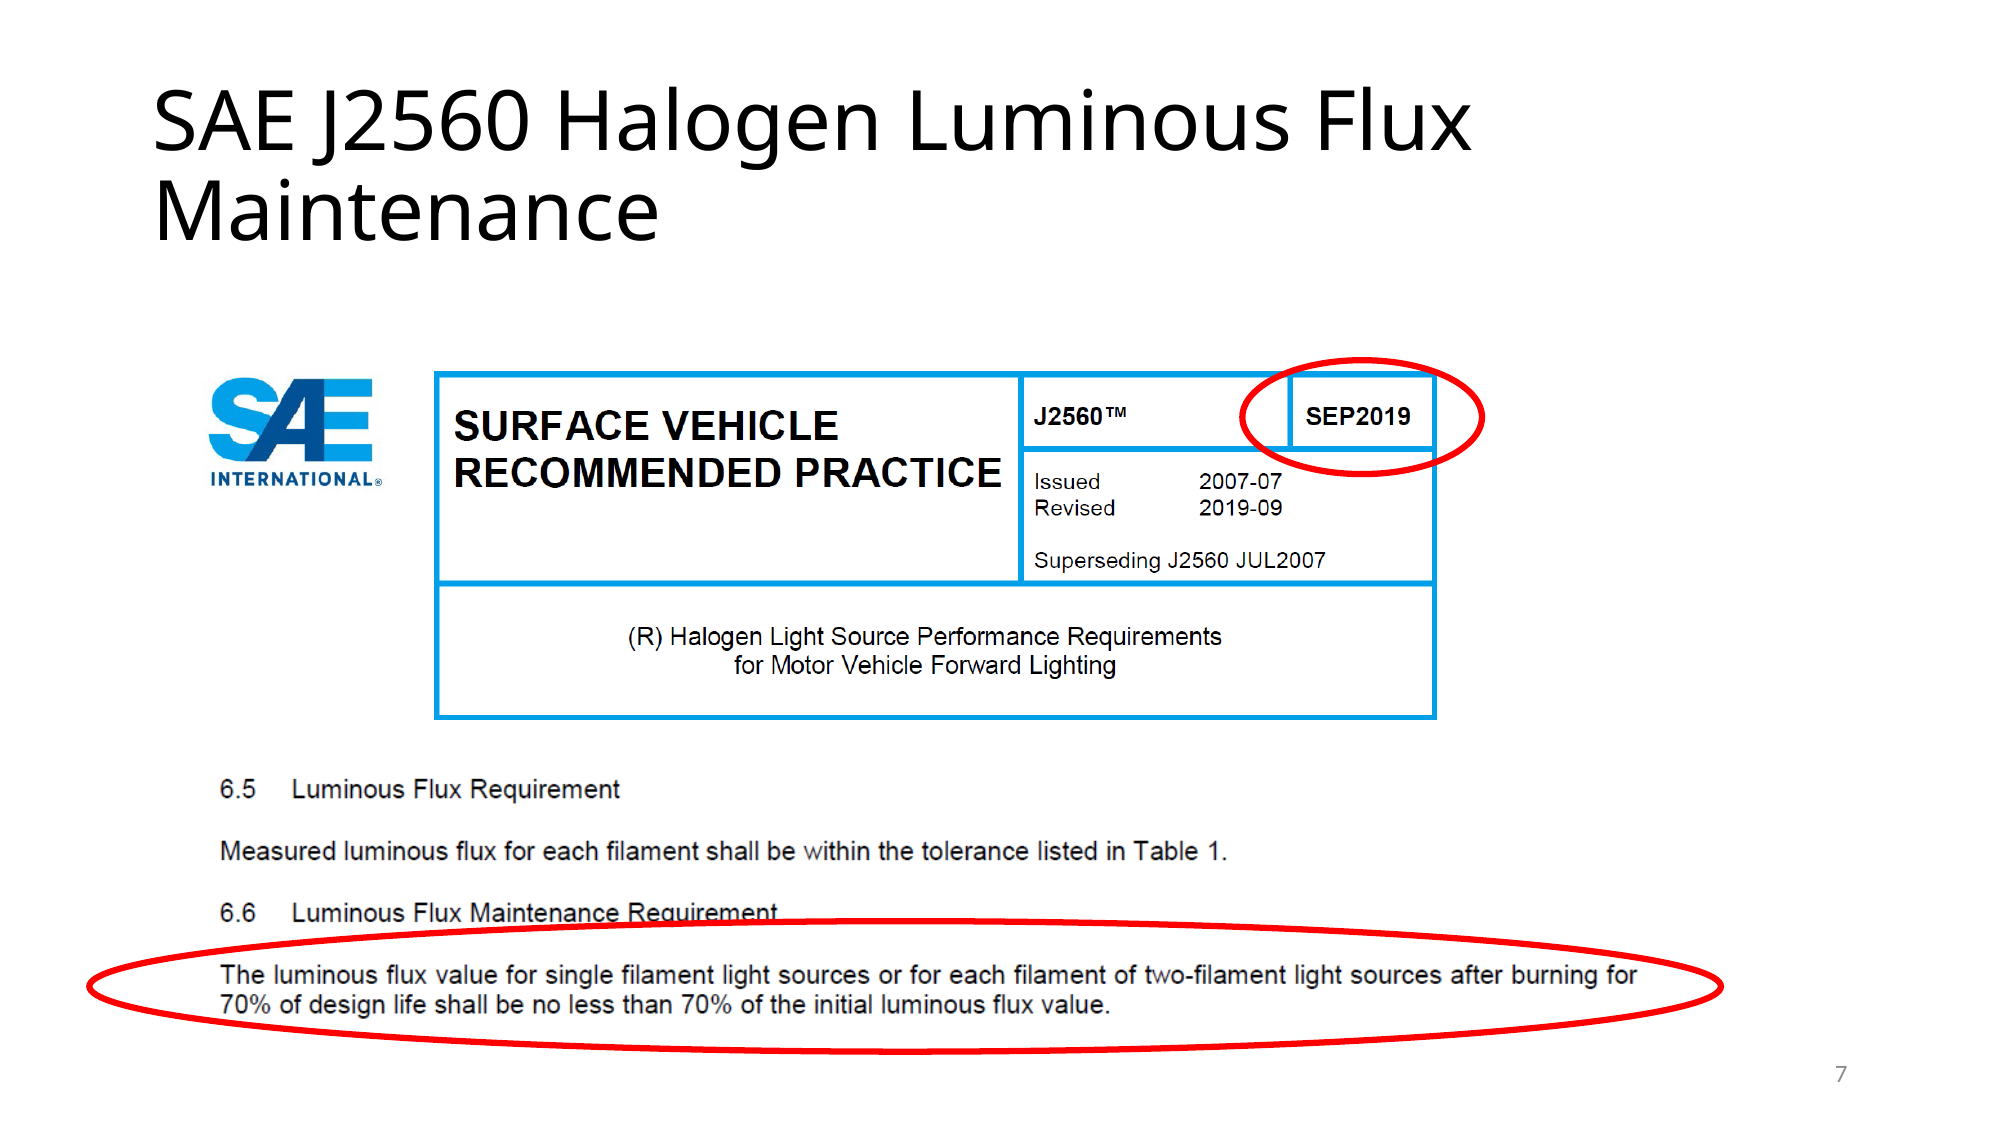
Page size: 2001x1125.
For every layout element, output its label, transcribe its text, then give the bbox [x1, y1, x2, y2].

title SAE J2560 Halogen Luminous Flux Maintenance [137, 59, 1863, 278]
text_box [1466, 387, 1484, 447]
slide_number 7 [1412, 1042, 1863, 1103]
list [155, 347, 1466, 738]
text_box [457, 1042, 1353, 1053]
picture [186, 754, 1679, 1042]
text_box [88, 954, 186, 1019]
text_box [1679, 964, 1722, 1009]
